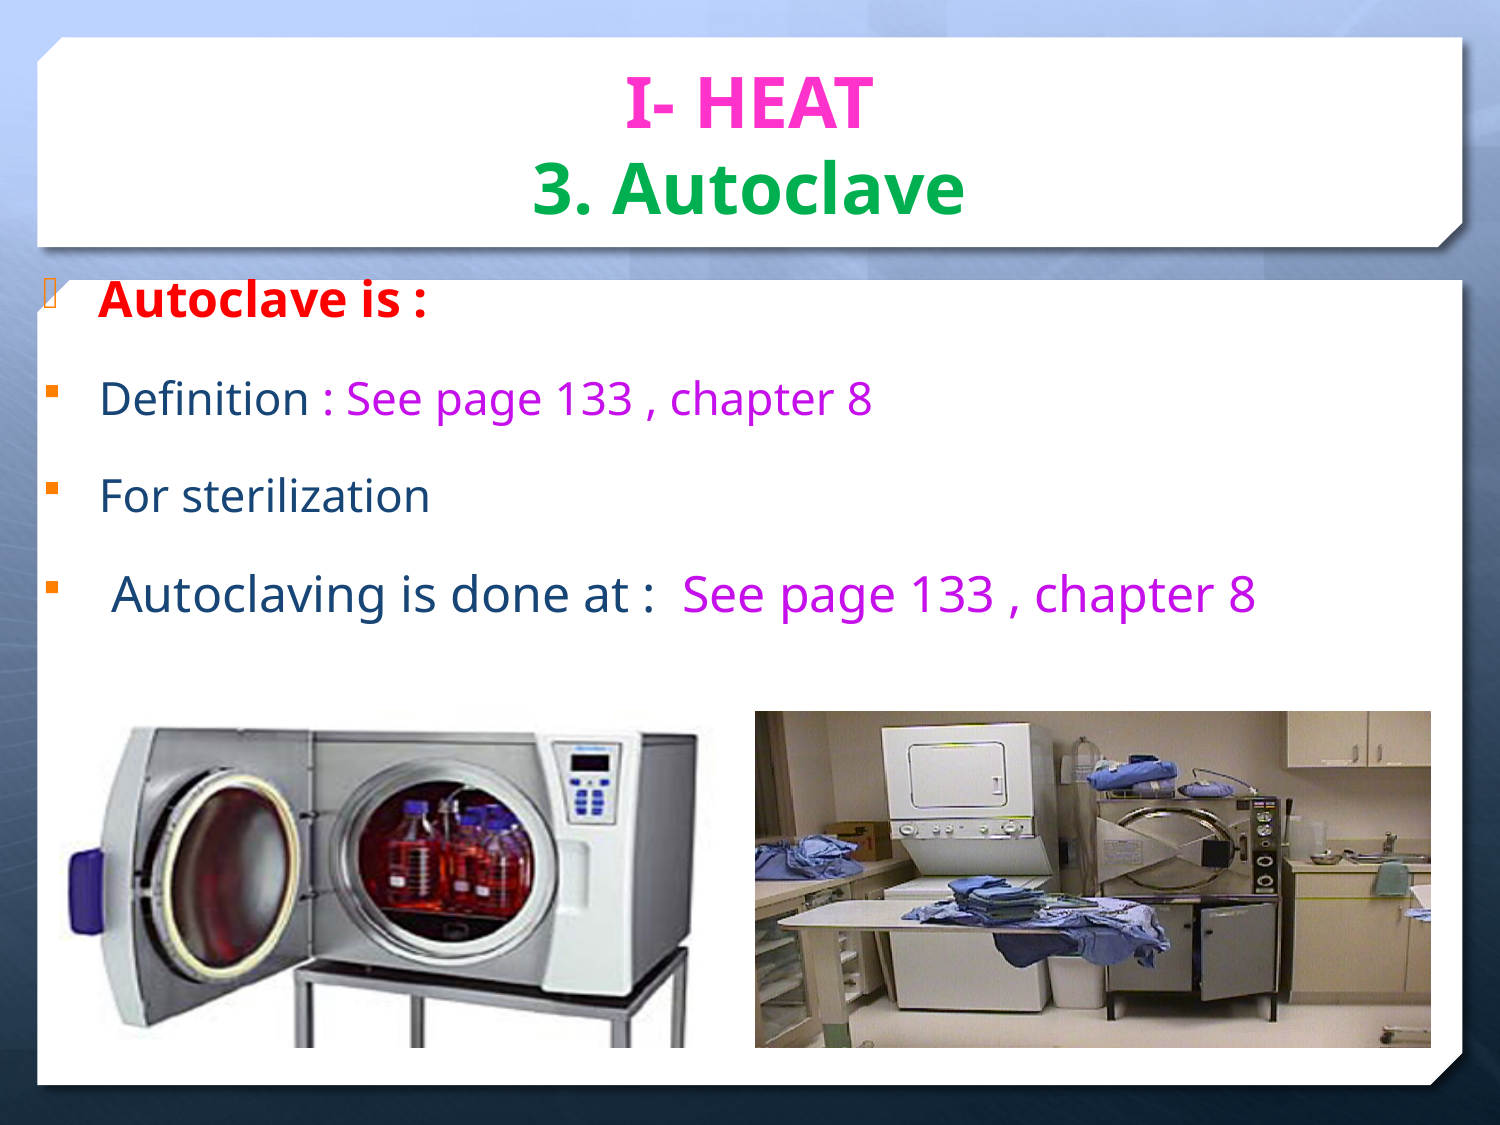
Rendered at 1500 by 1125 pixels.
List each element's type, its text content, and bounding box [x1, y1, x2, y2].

list Autoclave is : Definition : See page 133 , chapter 8 For sterilization Autoclaving is done at : See page 133 , chapter 8 [27, 260, 1466, 1080]
picture [58, 676, 716, 1048]
picture [755, 711, 1432, 1048]
title I- HEAT 3. Autoclave [127, 48, 1372, 236]
